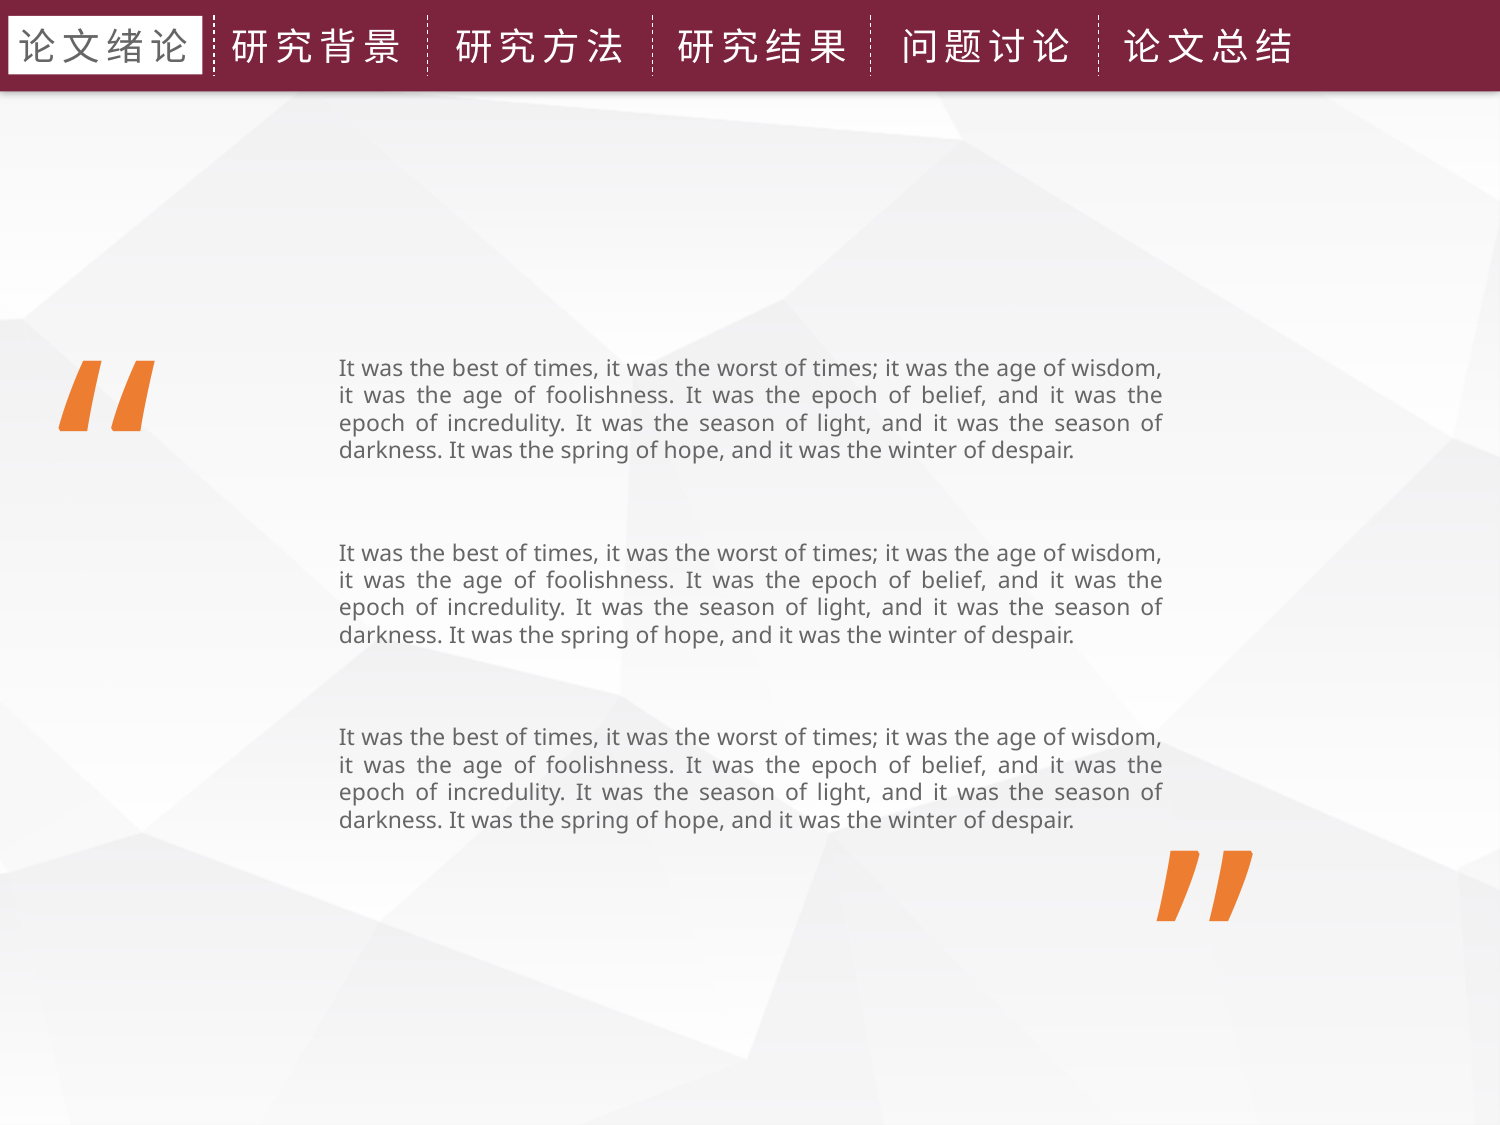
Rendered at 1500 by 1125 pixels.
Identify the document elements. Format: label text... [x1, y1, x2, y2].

text_box 研究结果 [871, 15, 876, 76]
text_box It was the best of times, it was the worst of times; it was the age of wisdom, it was the age of foolishness. It was the epoch of belief, and it was the epoch of incredulity. It was the season of light, and it was the season of darkness. It was the spring of hope, and it was the winter of despair. [324, 345, 1179, 471]
text_box 论文总结 [1109, 15, 1322, 76]
text_box ” [1138, 761, 1375, 1122]
text_box It was the best of times, it was the worst of times; it was the age of wisdom, it was the age of foolishness. It was the epoch of belief, and it was the epoch of incredulity. It was the season of light, and it was the season of darkness. It was the spring of hope, and it was the winter of despair. [324, 530, 1179, 656]
text_box It was the best of times, it was the worst of times; it was the age of wisdom, it was the age of foolishness. It was the epoch of belief, and it was the epoch of incredulity. It was the season of light, and it was the season of darkness. It was the spring of hope, and it was the winter of despair. [324, 715, 1179, 841]
text_box “ [40, 271, 277, 632]
text_box 研究方法 [440, 15, 652, 76]
picture [0, 92, 1500, 1125]
text_box [0, 0, 1500, 92]
text_box 论文绪论 [4, 15, 213, 76]
text_box 问题讨论 [886, 15, 1098, 76]
text_box 研究背景 [217, 15, 427, 76]
text_box 研究结果 [663, 15, 870, 76]
